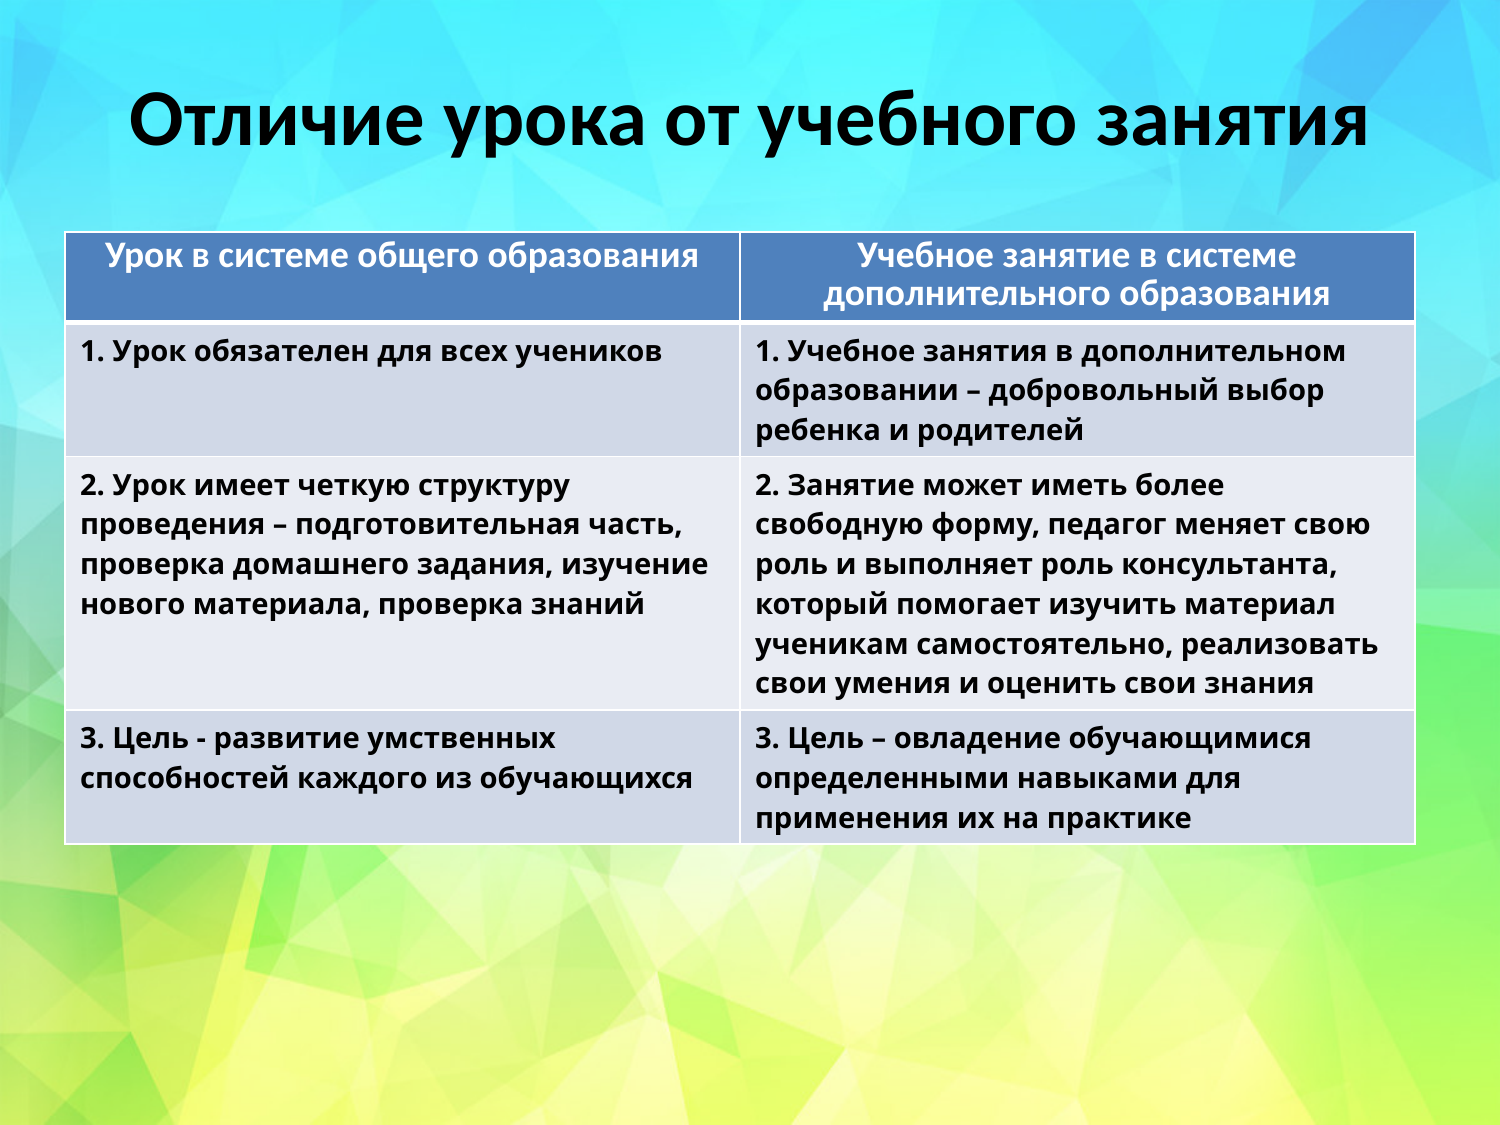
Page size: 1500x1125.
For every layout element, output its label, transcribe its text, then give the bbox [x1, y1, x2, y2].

title Отличие урока от учебного занятия [76, 19, 1427, 207]
table_cell 3. Цель - развитие умственных способностей каждого из обучающихся [66, 711, 739, 843]
table_header Урок в системе общего образования [66, 233, 739, 320]
table_cell 1. Учебное занятия в дополнительном образовании – добровольный выбор ребенка и родителей [741, 325, 1414, 456]
table_cell 2. Урок имеет четкую структуру проведения – подготовительная часть, проверка домашнего задания, изучение нового материала, проверка знаний [66, 457, 739, 709]
table_cell 1. Урок обязателен для всех учеников [66, 325, 739, 456]
table_cell 2. Занятие может иметь более свободную форму, педагог меняет свою роль и выполняет роль консультанта, который помогает изучить материал ученикам самостоятельно, реализовать свои умения и оценить свои знания [741, 457, 1414, 709]
table_header Учебное занятие в системе дополнительного образования [741, 233, 1414, 320]
table_cell 3. Цель – овладение обучающимися определенными навыками для применения их на практике [741, 711, 1414, 843]
